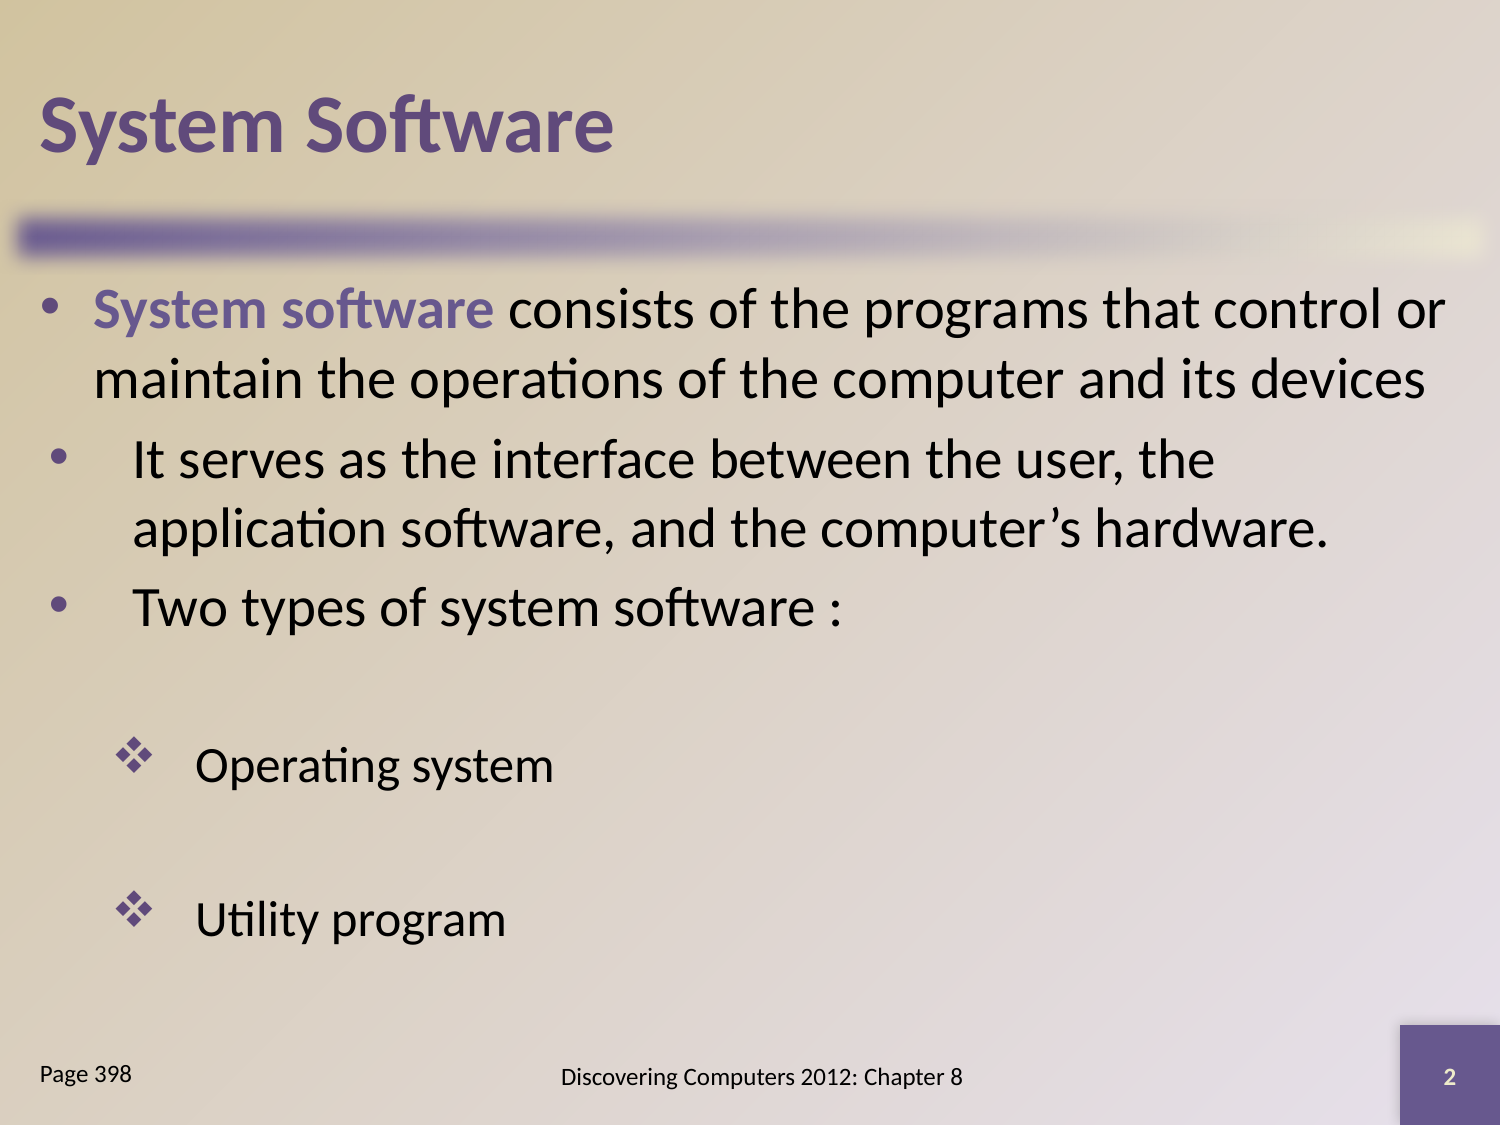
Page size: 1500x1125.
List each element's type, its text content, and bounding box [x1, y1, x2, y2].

list System software consists of the programs that control or maintain the operations of the computer and its devices It serves as the interface between the user, the application software, and the computer’s hardware. Two types of system software : Operating system Utility program [24, 262, 1475, 1025]
footer Discovering Computers 2012: Chapter 8 [450, 1037, 1075, 1113]
title System Software [24, 24, 1475, 213]
list Page 398 [24, 1050, 300, 1125]
slide_number 2 [1400, 1025, 1500, 1125]
